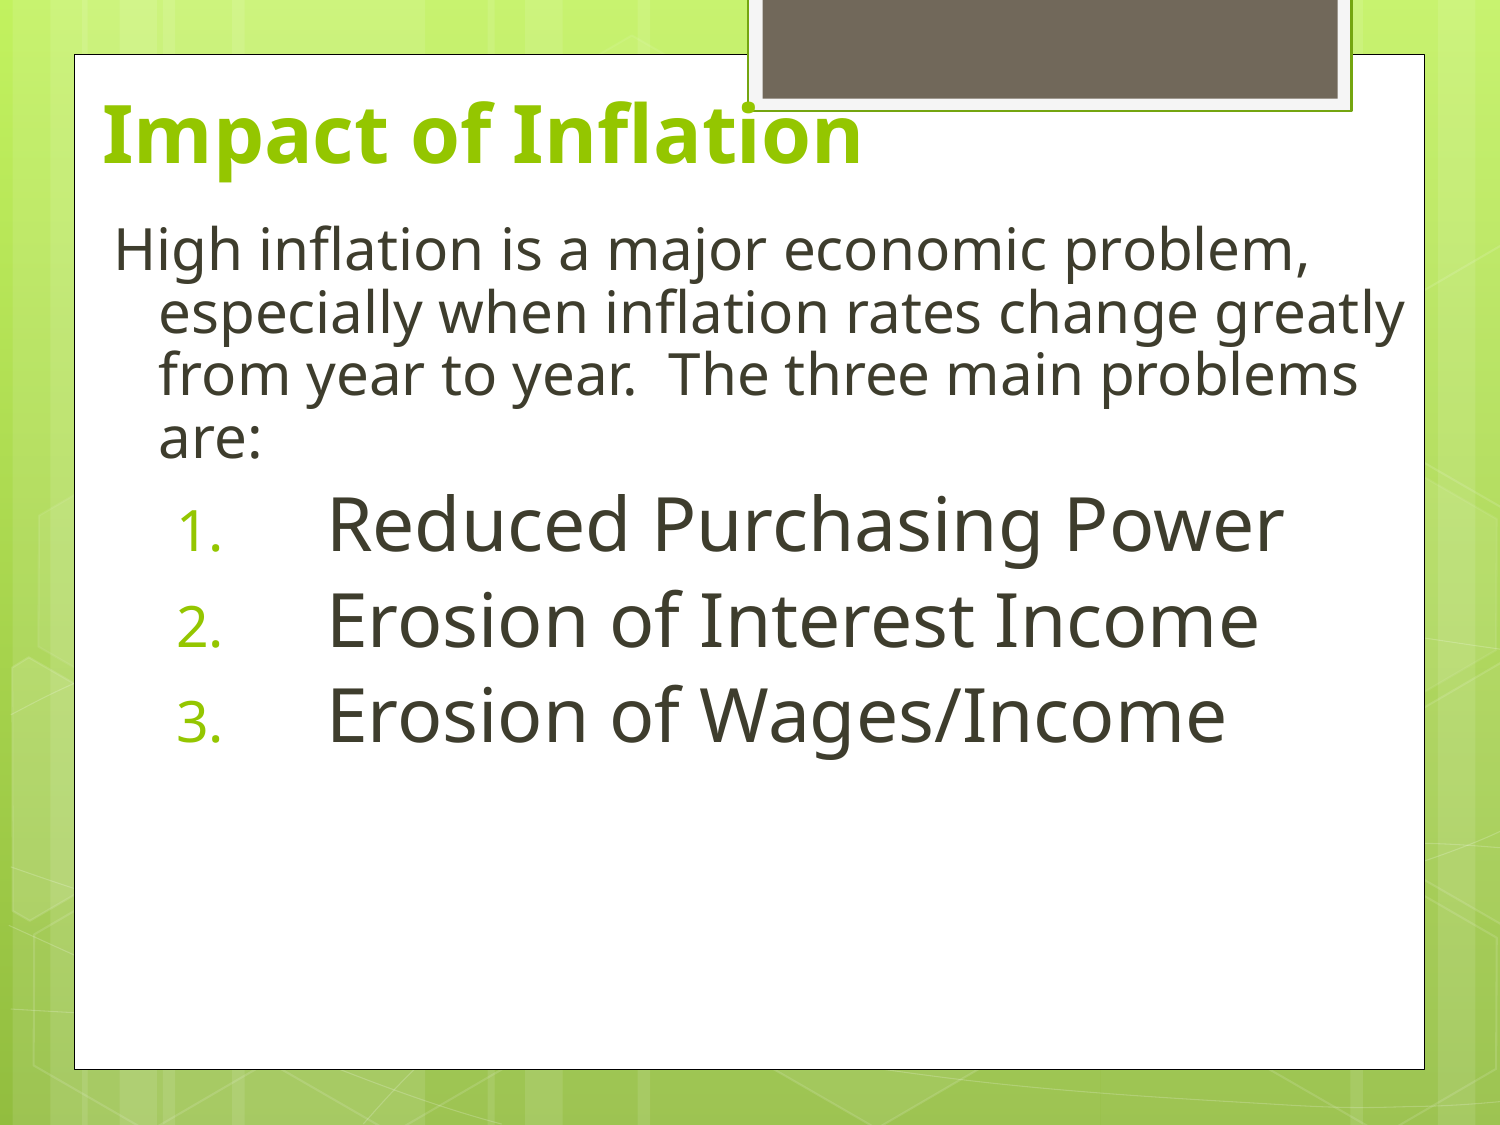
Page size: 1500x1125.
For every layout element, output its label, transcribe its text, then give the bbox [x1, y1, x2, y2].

title Impact of Inflation [87, 75, 1275, 188]
list High inflation is a major economic problem, especially when inflation rates change greatly from year to year. The three main problems are: Reduced Purchasing Power Erosion of Interest Income Erosion of Wages/Income [87, 212, 1438, 1075]
